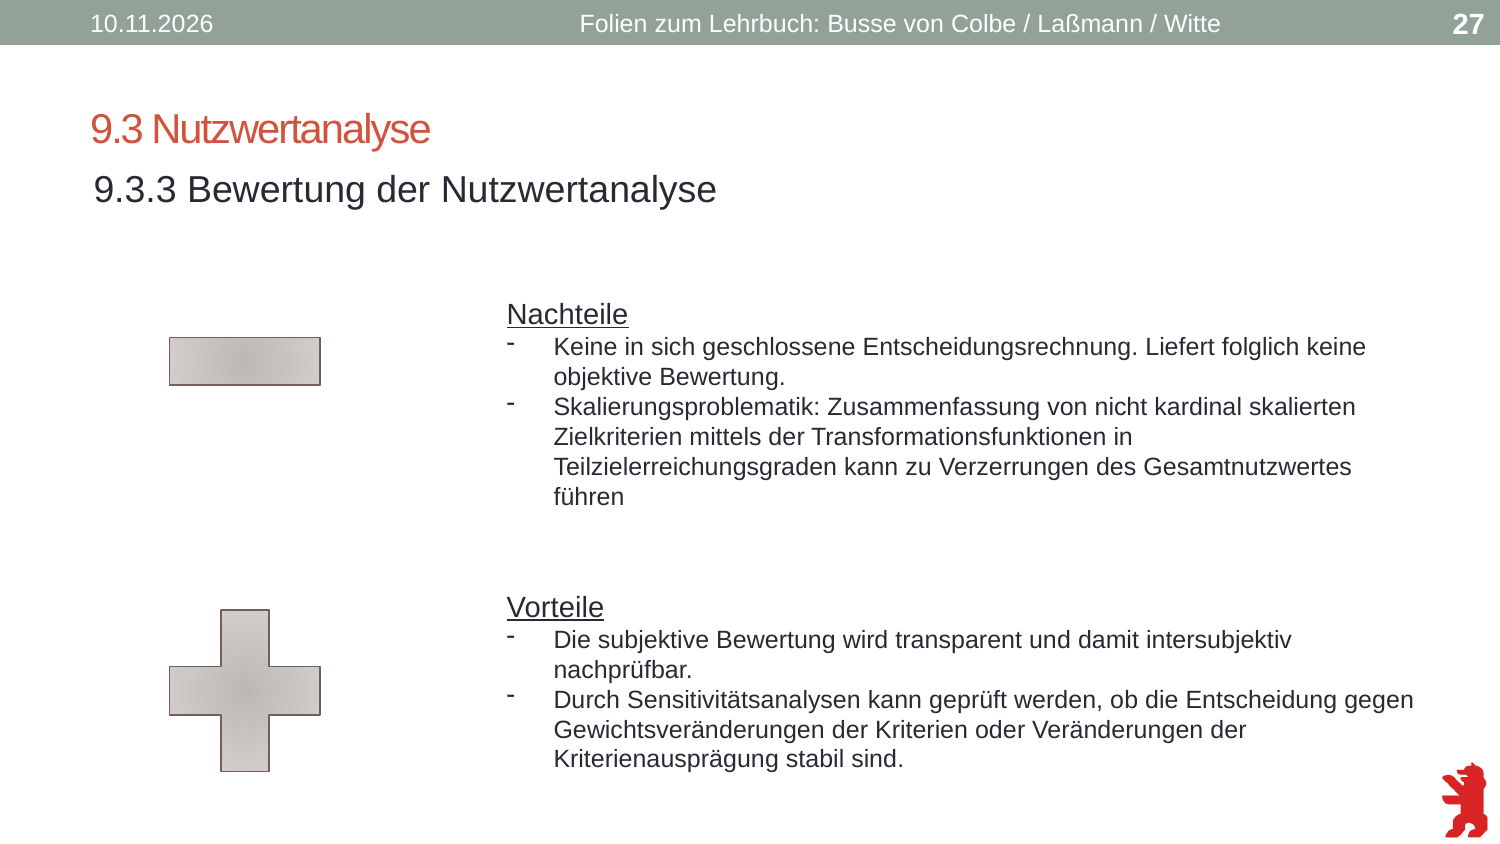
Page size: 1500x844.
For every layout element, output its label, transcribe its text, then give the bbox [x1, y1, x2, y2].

footer Folien zum Lehrbuch: Busse von Colbe / Laßmann / Witte [562, 2, 1238, 43]
text_box [169, 609, 321, 772]
text_box 9.3.3 Bewertung der Nutzwertanalyse [78, 157, 733, 217]
slide_number 27 [1325, 2, 1500, 43]
text_box Nachteile Keine in sich geschlossene Entscheidungsrechnung. Liefert folglich keine objektive Bewertung. Skalierungsproblematik: Zusammenfassung von nicht kardinal skalierten Zielkriterien mittels der Transformationsfunktionen in Teilzielerreichungsgraden kann zu Verzerrungen des Gesamtnutzwertes führen [491, 288, 1435, 548]
text_box [169, 337, 321, 386]
text_box Vorteile Die subjektive Bewertung wird transparent und damit intersubjektiv nachprüfbar. Durch Sensitivitätsanalysen kann geprüft werden, ob die Entscheidung gegen Gewichtsveränderungen der Kriterien oder Veränderungen der Kriterienausprägung stabil sind. [491, 580, 1435, 816]
picture [1434, 760, 1500, 844]
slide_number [75, 2, 550, 43]
title 9.3 Nutzwertanalyse [75, 65, 1500, 188]
